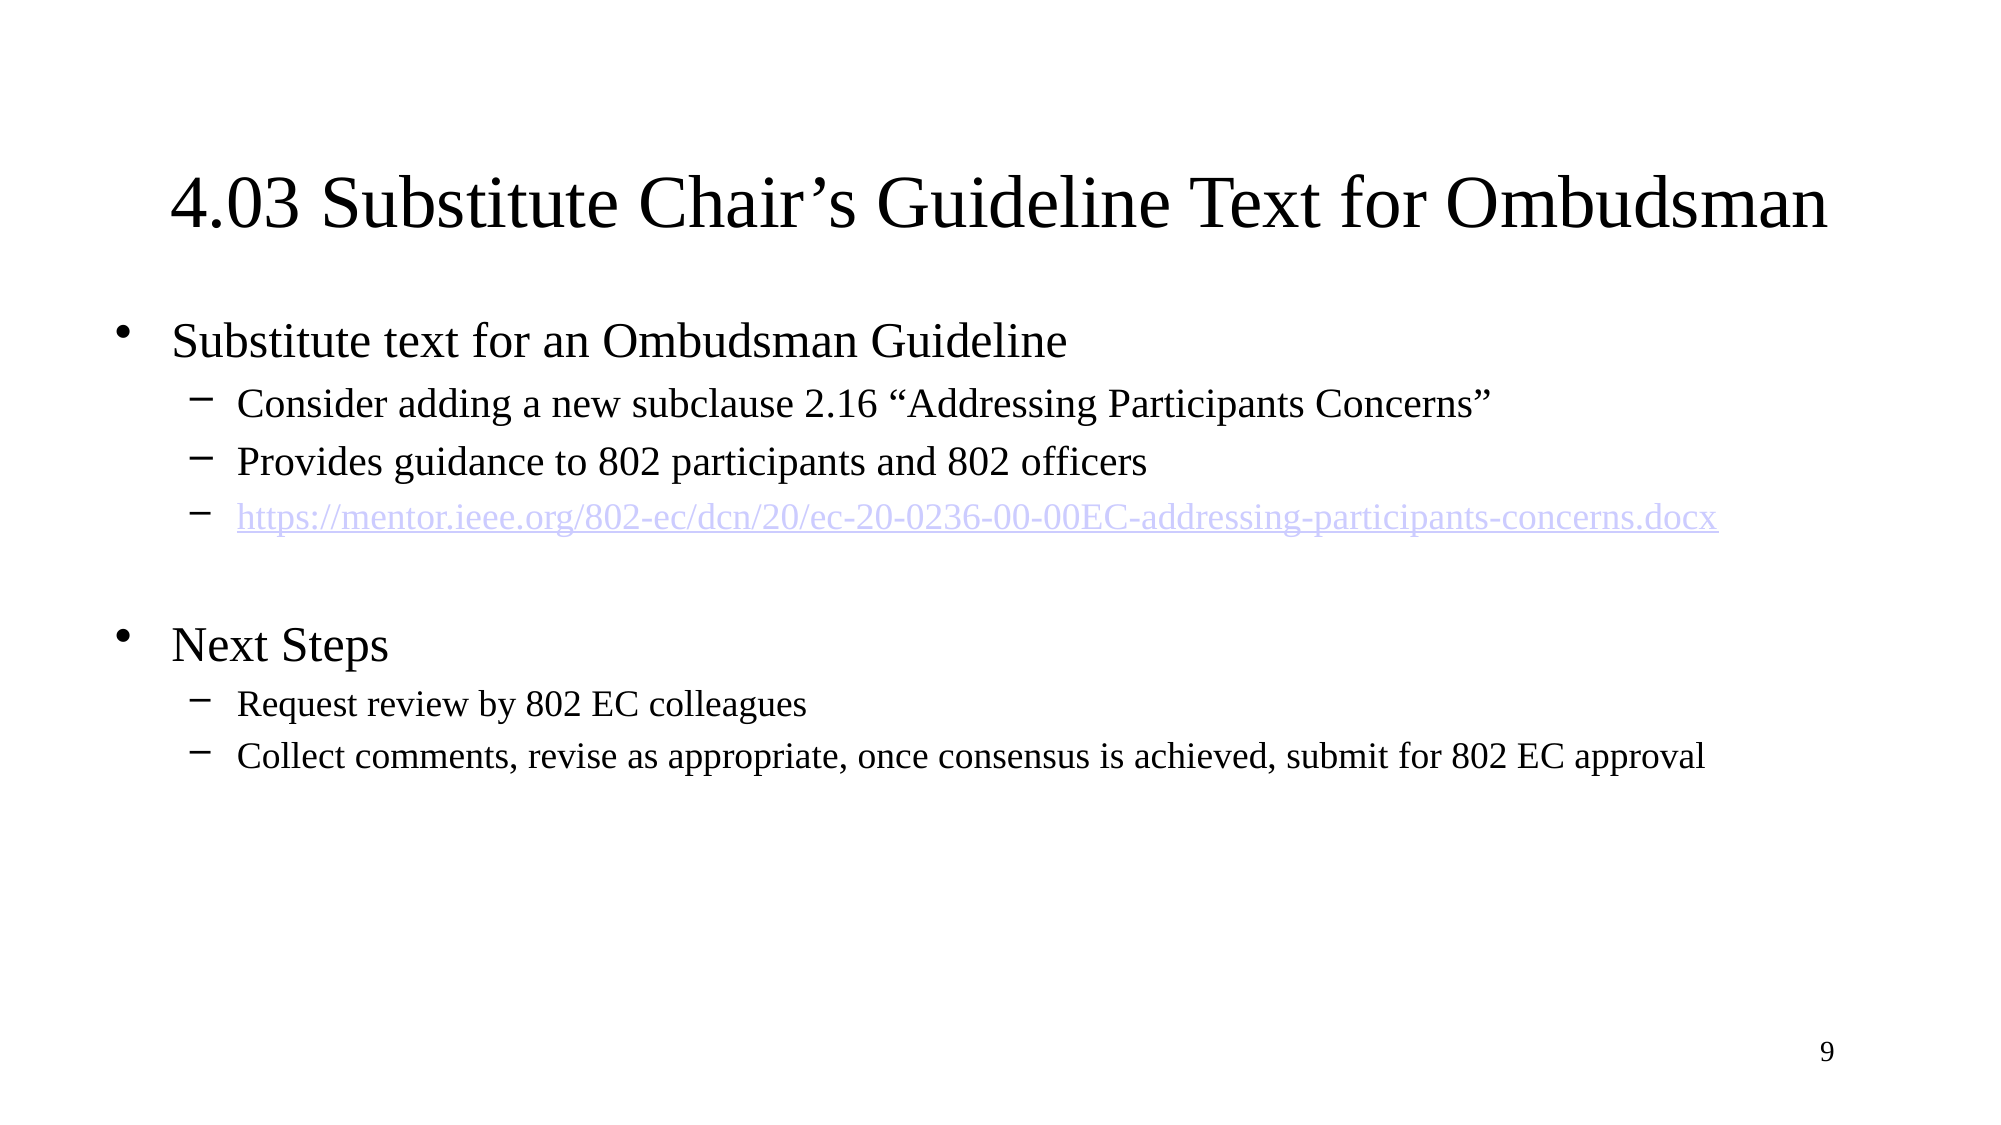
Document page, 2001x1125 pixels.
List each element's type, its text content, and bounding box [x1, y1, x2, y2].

list Substitute text for an Ombudsman Guideline Consider adding a new subclause 2.16 “Addressing Participants Concerns” Provides guidance to 802 participants and 802 officers https://mentor.ieee.org/802-ec/dcn/20/ec-20-0236-00-00EC-addressing-participants-concerns.docx Next Steps Request review by 802 EC colleagues Collect comments, revise as appropriate, once consensus is achieved, submit for 802 EC approval [99, 299, 1888, 801]
title 4.03 Substitute Chair’s Guideline Text for Ombudsman [149, 99, 1851, 288]
slide_number 9 [1433, 1024, 1851, 1101]
